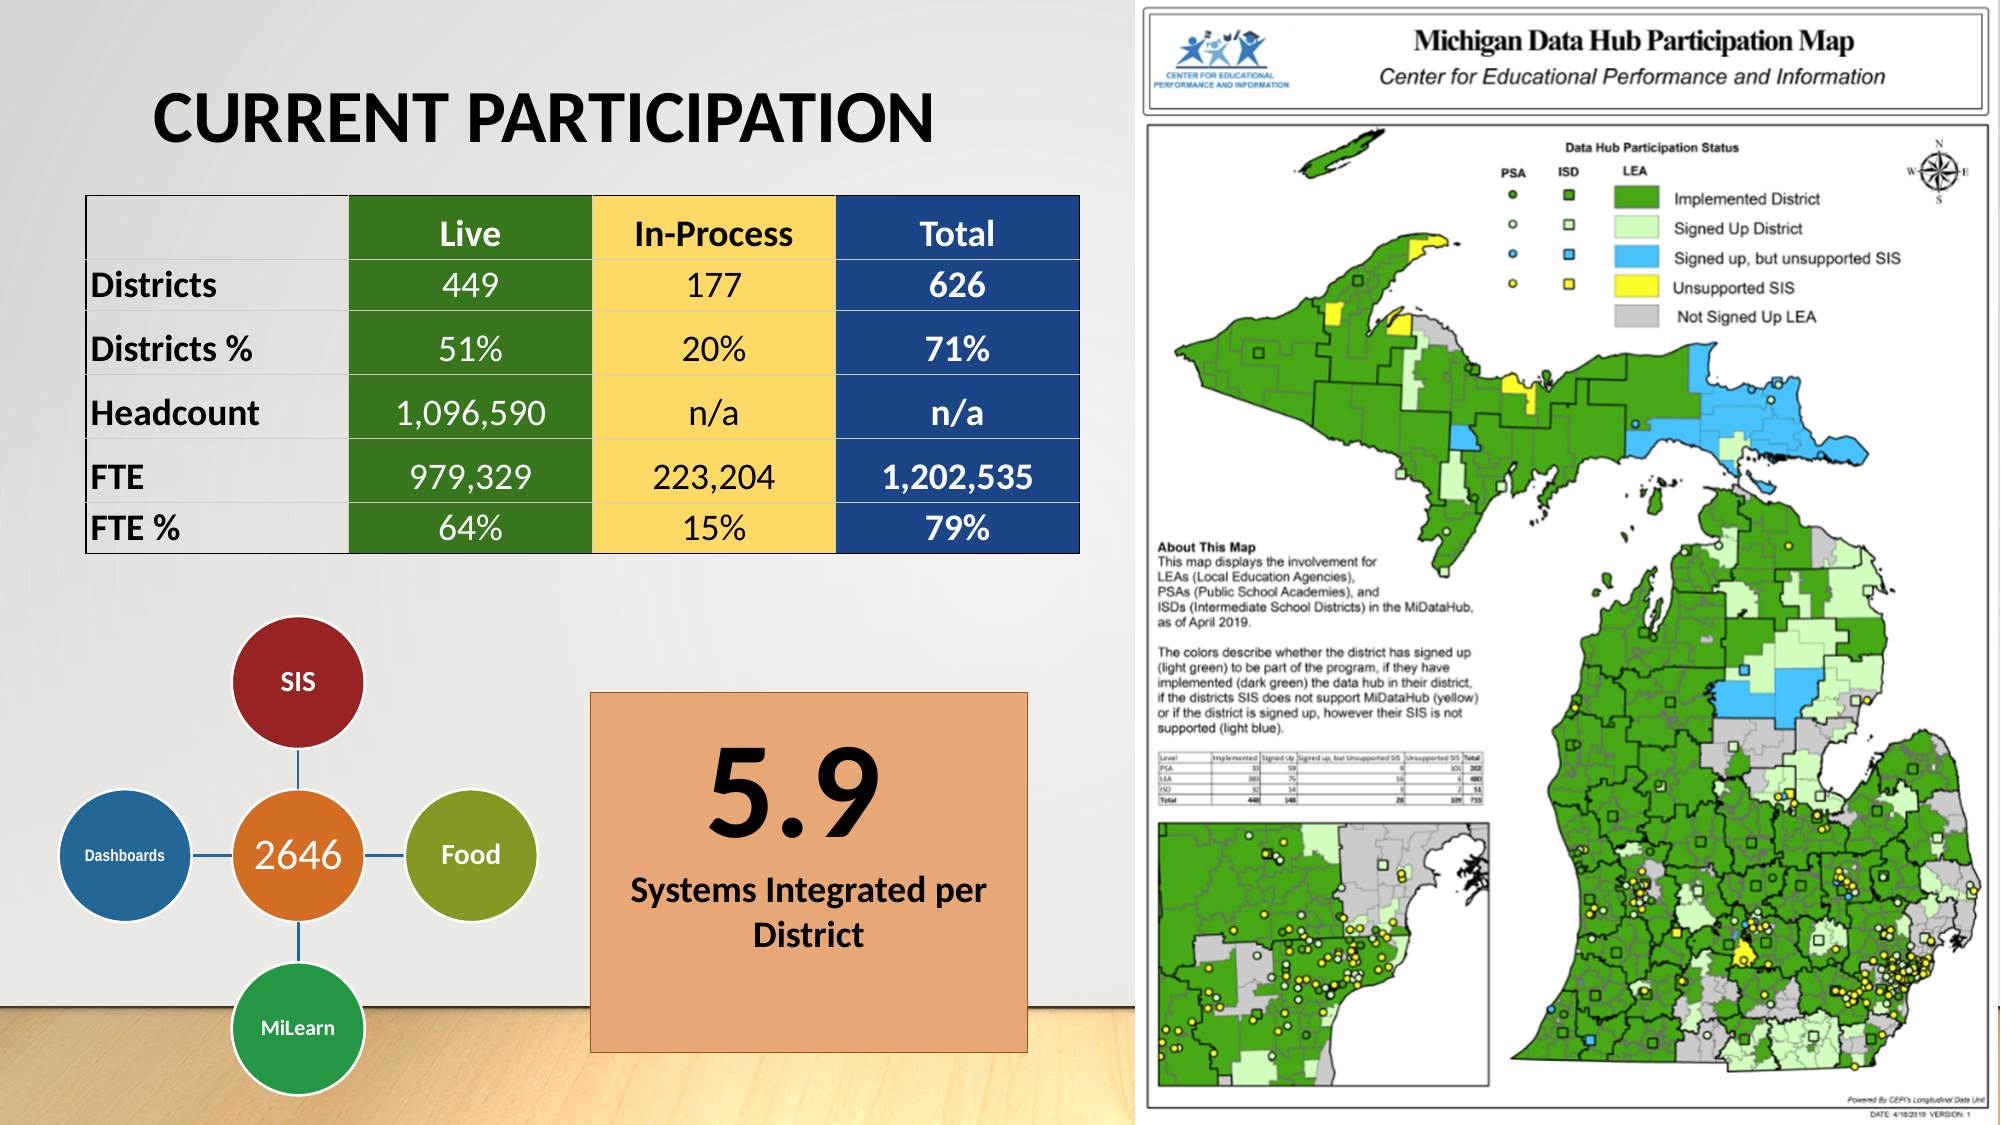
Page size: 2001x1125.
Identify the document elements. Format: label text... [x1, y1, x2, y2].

table_cell 15% [593, 503, 835, 553]
table_header Total [836, 196, 1079, 259]
table_cell Districts % [87, 311, 348, 374]
table_cell n/a [593, 375, 835, 438]
table_cell 177 [593, 260, 835, 310]
table_cell 1,096,590 [349, 375, 592, 438]
text_box 5.9 Systems Integrated per District [609, 692, 1028, 1053]
table_cell FTE [87, 439, 348, 502]
table_cell 626 [836, 260, 1079, 310]
table_header [87, 196, 348, 259]
table_cell 79% [836, 503, 1079, 553]
table_cell Headcount [87, 375, 348, 438]
table_cell 64% [349, 503, 592, 553]
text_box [0, 613, 609, 1098]
table_cell 20% [593, 311, 835, 374]
table_header In-Process [593, 196, 835, 259]
table_cell n/a [836, 375, 1079, 438]
table_cell Districts [87, 260, 348, 310]
table_cell 51% [349, 311, 592, 374]
table_cell 1,202,535 [836, 439, 1079, 502]
table_cell 71% [836, 311, 1079, 374]
text_box Current Participation [138, 59, 1134, 278]
table_cell FTE % [87, 503, 348, 553]
table_cell 449 [349, 260, 592, 310]
table_cell 223,204 [593, 439, 835, 502]
table_cell 979,329 [349, 439, 592, 502]
picture [0, 0, 2000, 1125]
table_header Live [349, 196, 592, 259]
